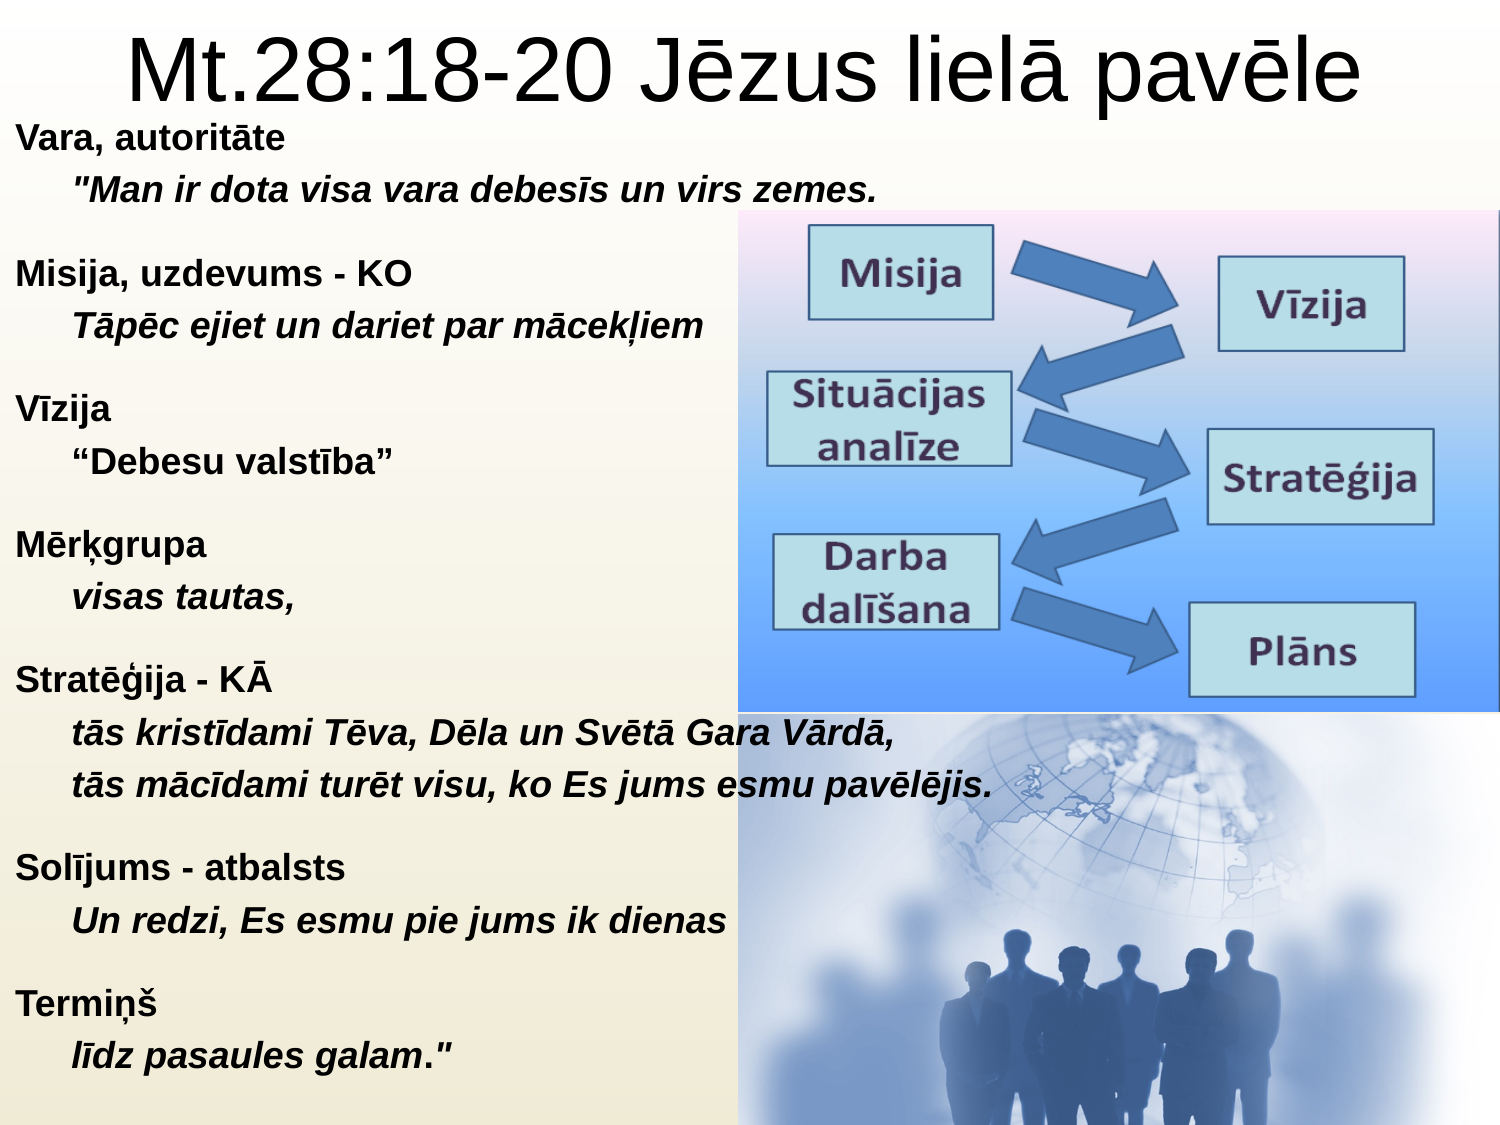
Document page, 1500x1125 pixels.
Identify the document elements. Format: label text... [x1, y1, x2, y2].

title Mt.28:18-20 Jēzus lielā pavēle [70, 0, 1421, 131]
picture [737, 714, 1500, 1125]
picture [737, 210, 1500, 712]
list Vara, autoritāte "Man ir dota visa vara debesīs un virs zemes. Misija, uzdevums - KO Tāpēc ejiet un dariet par mācekļiem Vīzija “Debesu valstība” Mērķgrupa visas tautas, Stratēģija - KĀ tās kristīdami Tēva, Dēla un Svētā Gara Vārdā, tās mācīdami turēt visu, ko Es jums esmu pavēlējis. Solījums - atbalsts Un redzi, Es esmu pie jums ik dienas Termiņš līdz pasaules galam." [0, 105, 1208, 1020]
